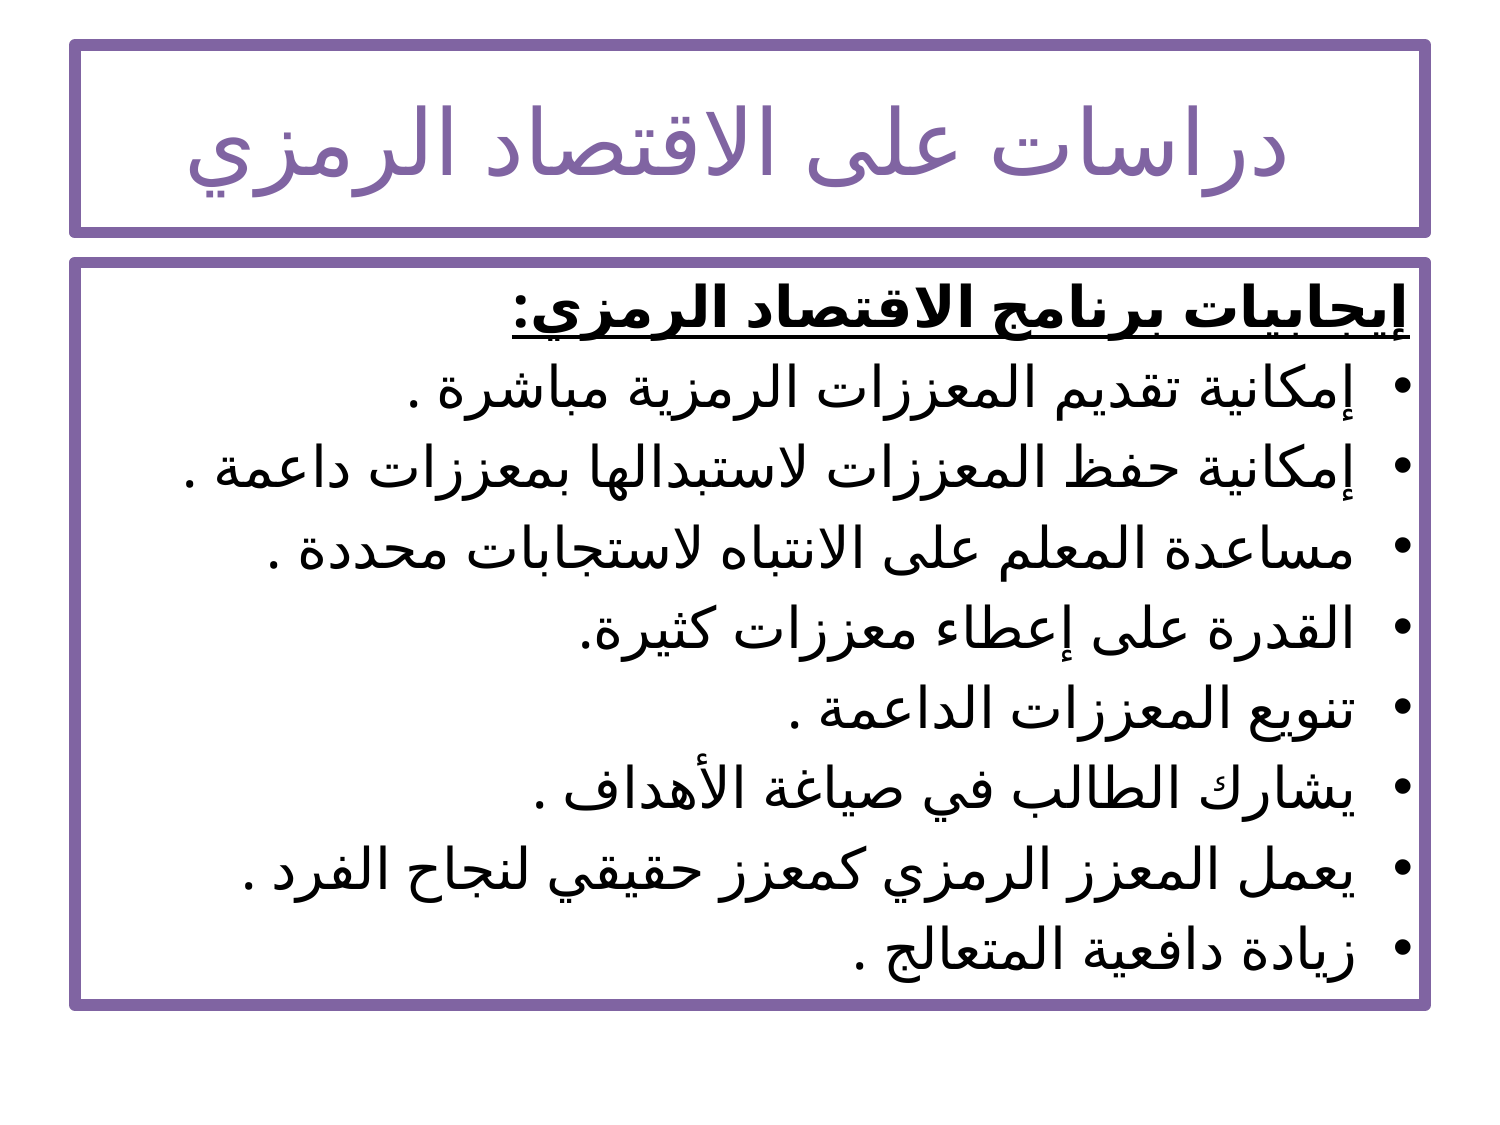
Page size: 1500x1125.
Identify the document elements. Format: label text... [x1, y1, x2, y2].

list إيجابيات برنامج الاقتصاد الرمزي: إمكانية تقديم المعززات الرمزية مباشرة . إمكانية حفظ المعززات لاستبدالها بمعززات داعمة . مساعدة المعلم على الانتباه لاستجابات محددة . القدرة على إعطاء معززات كثيرة. تنويع المعززات الداعمة . يشارك الطالب في صياغة الأهداف . يعمل المعزز الرمزي كمعزز حقيقي لنجاح الفرد . زيادة دافعية المتعالج . [75, 262, 1425, 1005]
title دراسات على الاقتصاد الرمزي [75, 45, 1425, 233]
